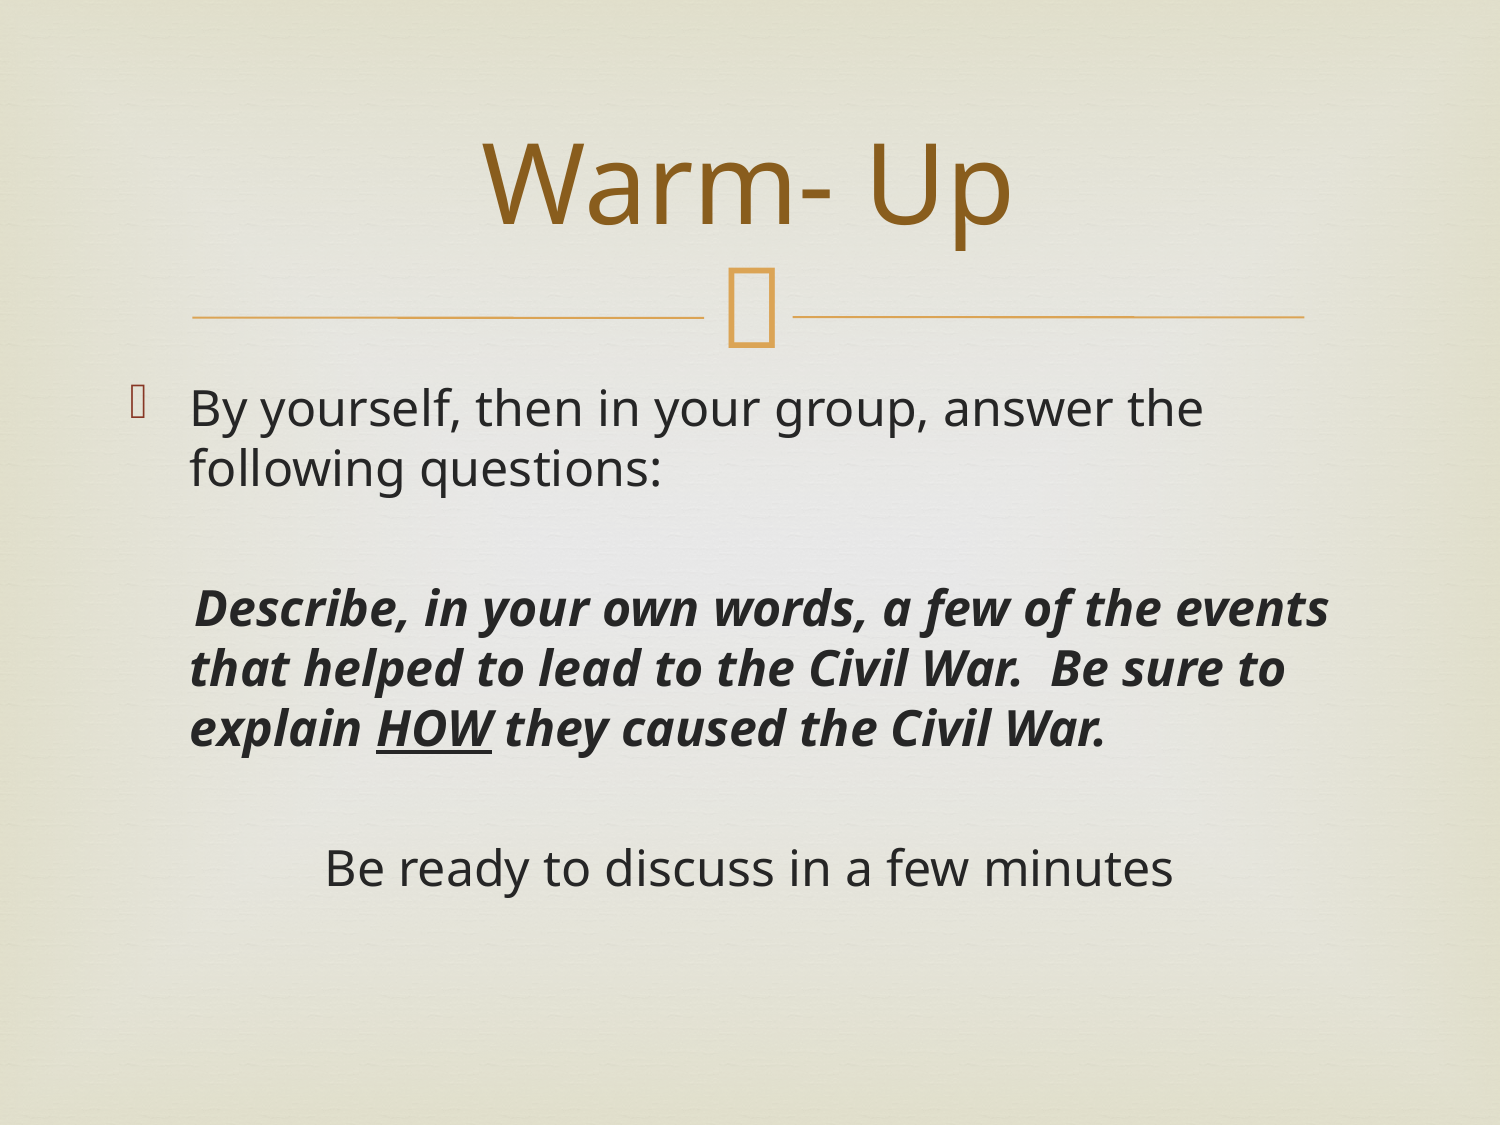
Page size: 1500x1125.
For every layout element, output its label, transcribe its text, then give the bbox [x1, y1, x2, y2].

title Warm- Up [112, 93, 1386, 267]
list By yourself, then in your group, answer the following questions: Describe, in your own words, a few of the events that helped to lead to the Civil War. Be sure to explain HOW they caused the Civil War. Be ready to discuss in a few minutes [114, 368, 1386, 1005]
